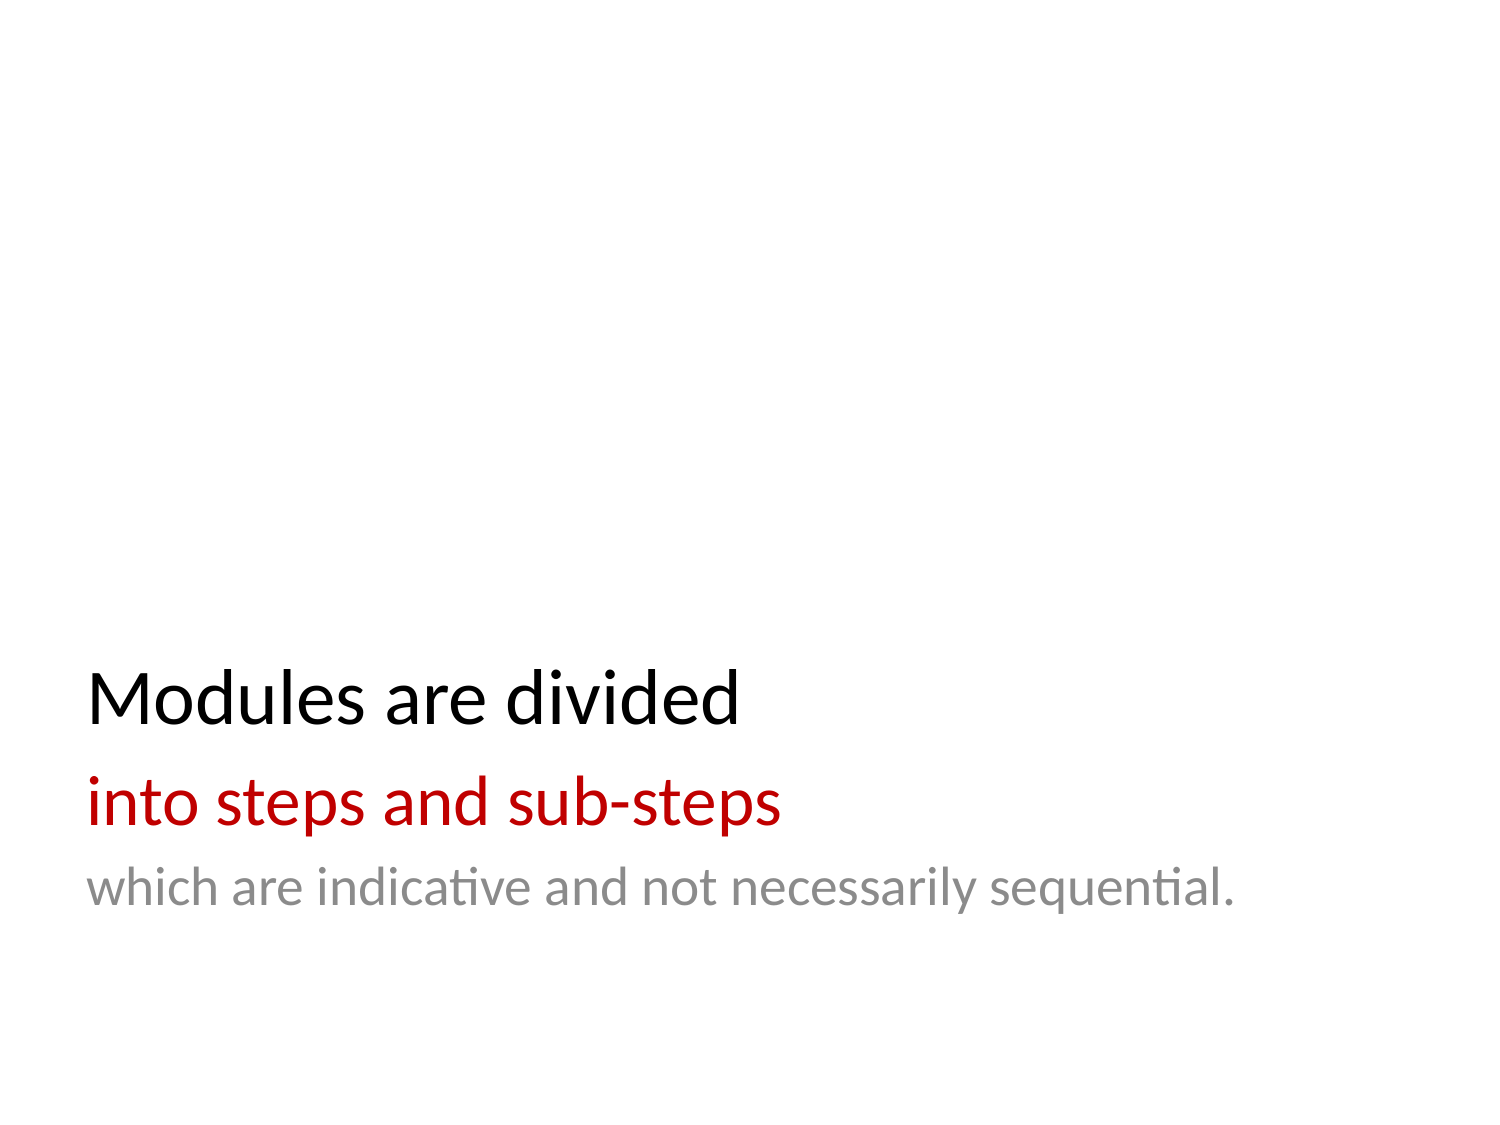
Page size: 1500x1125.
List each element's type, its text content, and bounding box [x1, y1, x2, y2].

subtitle Modules are divided into steps and sub-steps which are indicative and not necessarily sequential. [0, 637, 1500, 925]
